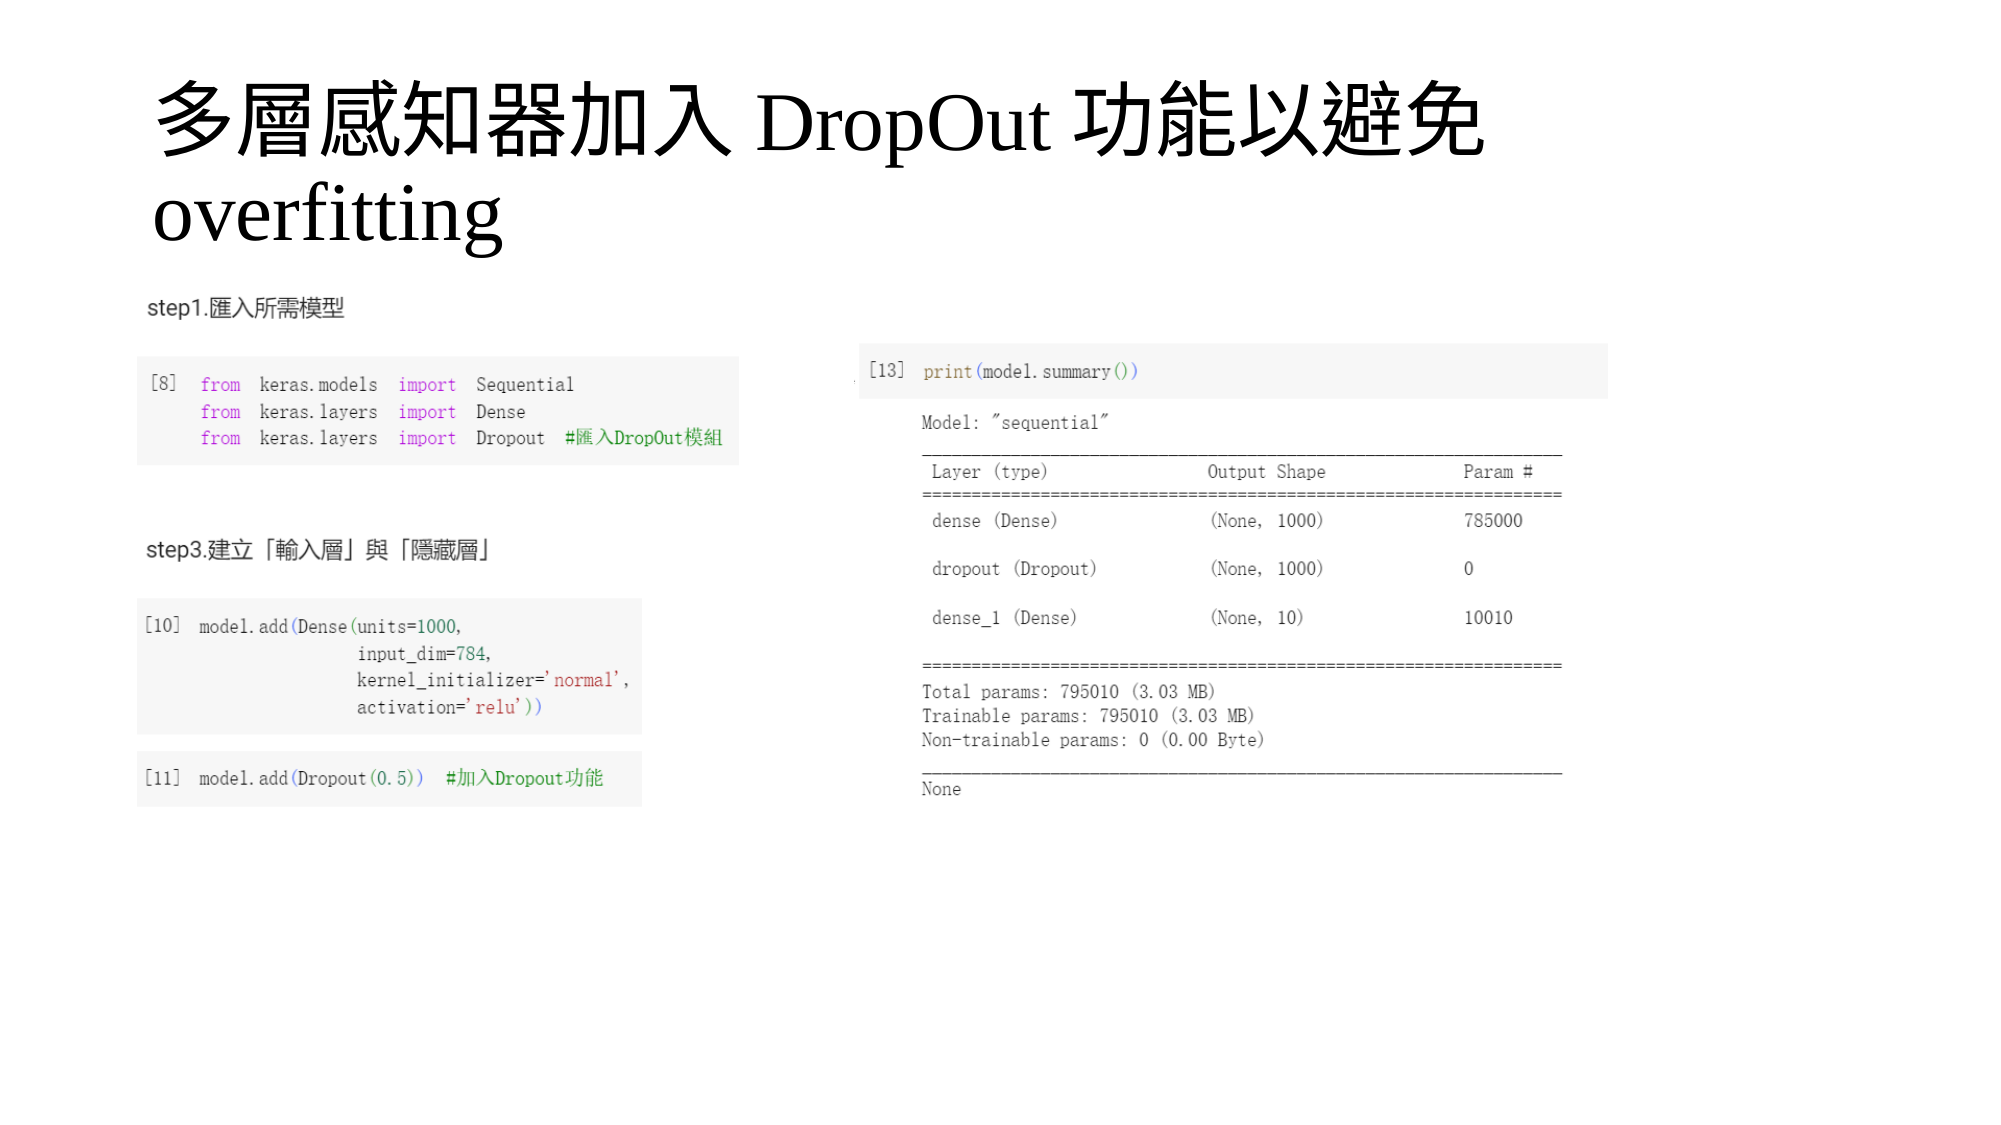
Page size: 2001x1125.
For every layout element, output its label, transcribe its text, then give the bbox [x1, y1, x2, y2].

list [137, 277, 739, 485]
picture [137, 523, 642, 814]
title 多層感知器加入DropOut功能以避免overfitting [137, 59, 1863, 278]
picture [854, 334, 1608, 814]
